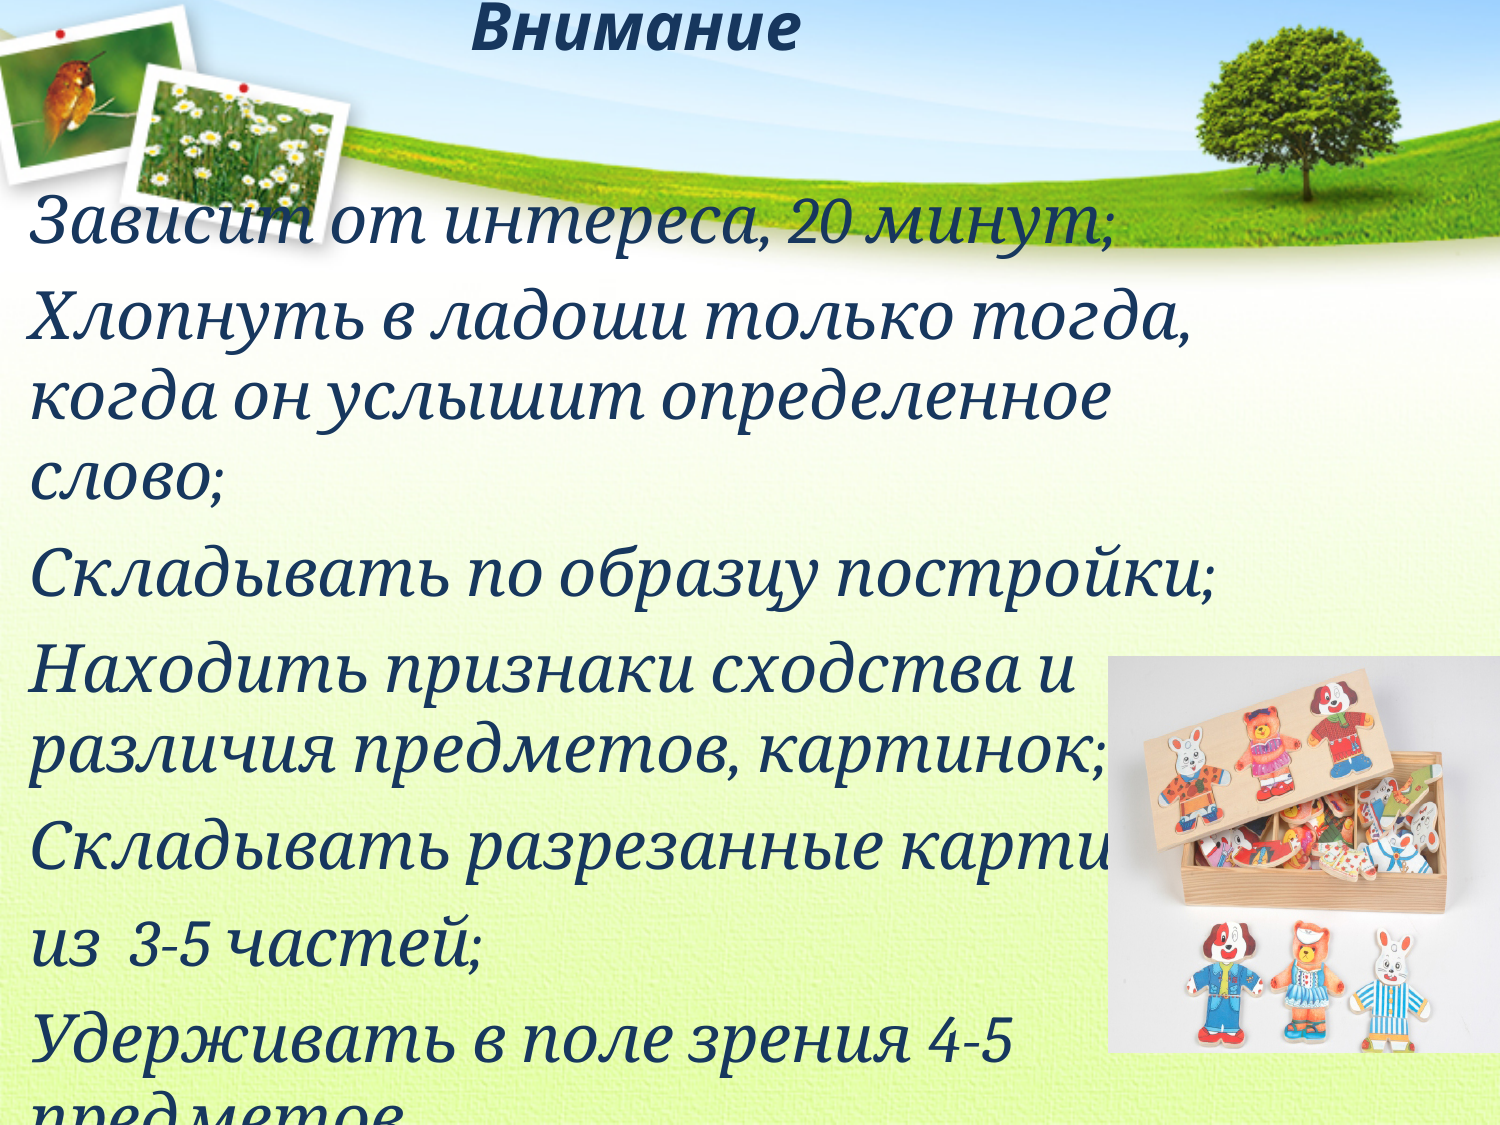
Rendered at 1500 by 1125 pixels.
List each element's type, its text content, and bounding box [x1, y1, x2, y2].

text_box Внимание Зависит от интереса, 20 минут; Хлопнуть в ладоши только тогда, когда он услышит определенное слово; Складывать по образцу постройки; Находить признаки сходства и различия предметов, картинок; Складывать разрезанные картинки из 3-5 частей; Удерживать в поле зрения 4-5 предметов. [29, 0, 1258, 1077]
picture [0, 0, 1500, 1125]
